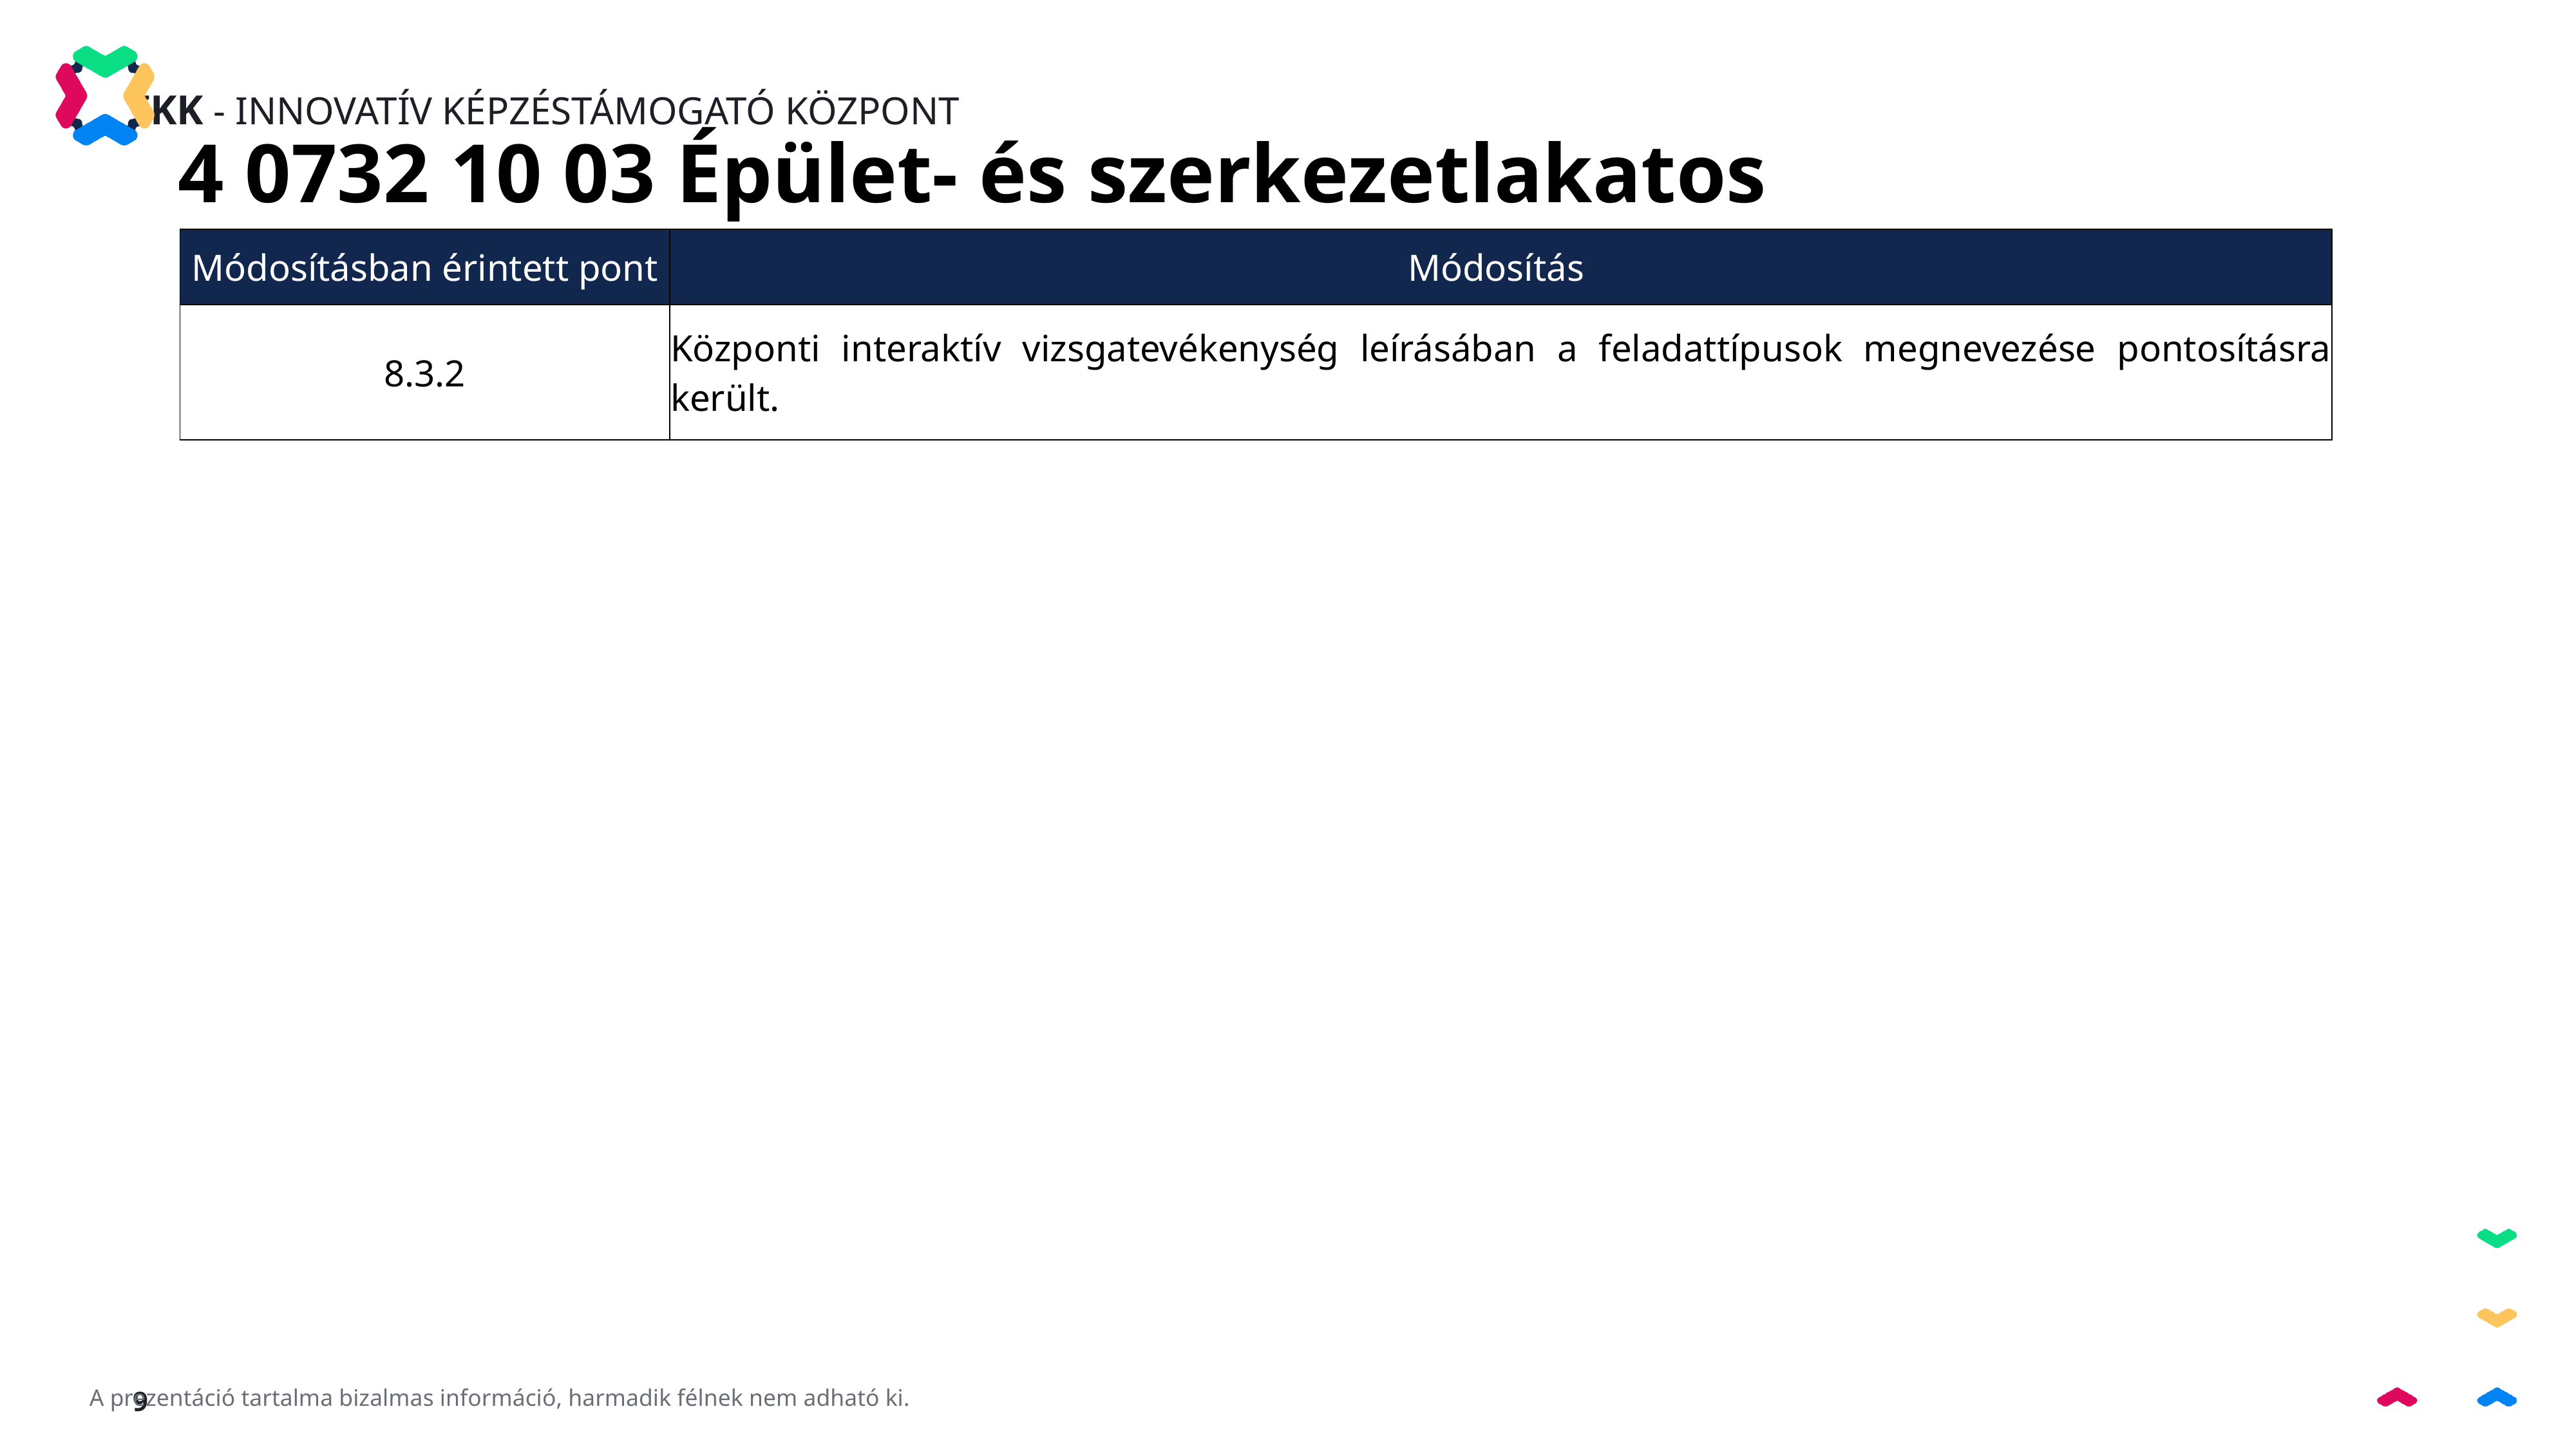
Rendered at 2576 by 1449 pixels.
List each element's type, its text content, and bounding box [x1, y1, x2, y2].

table_cell 8.3.2 [180, 305, 669, 439]
picture [55, 46, 155, 146]
table_cell Központi interaktív vizsgatevékenység leírásában a feladattípusok megnevezése pontosításra került. [670, 305, 2331, 439]
table_header Módosításban érintett pont [180, 230, 669, 304]
list 4 0732 10 03 Épület- és szerkezetlakatos [178, 122, 2338, 201]
table_header Módosítás [670, 230, 2331, 304]
picture [2377, 1229, 2517, 1406]
